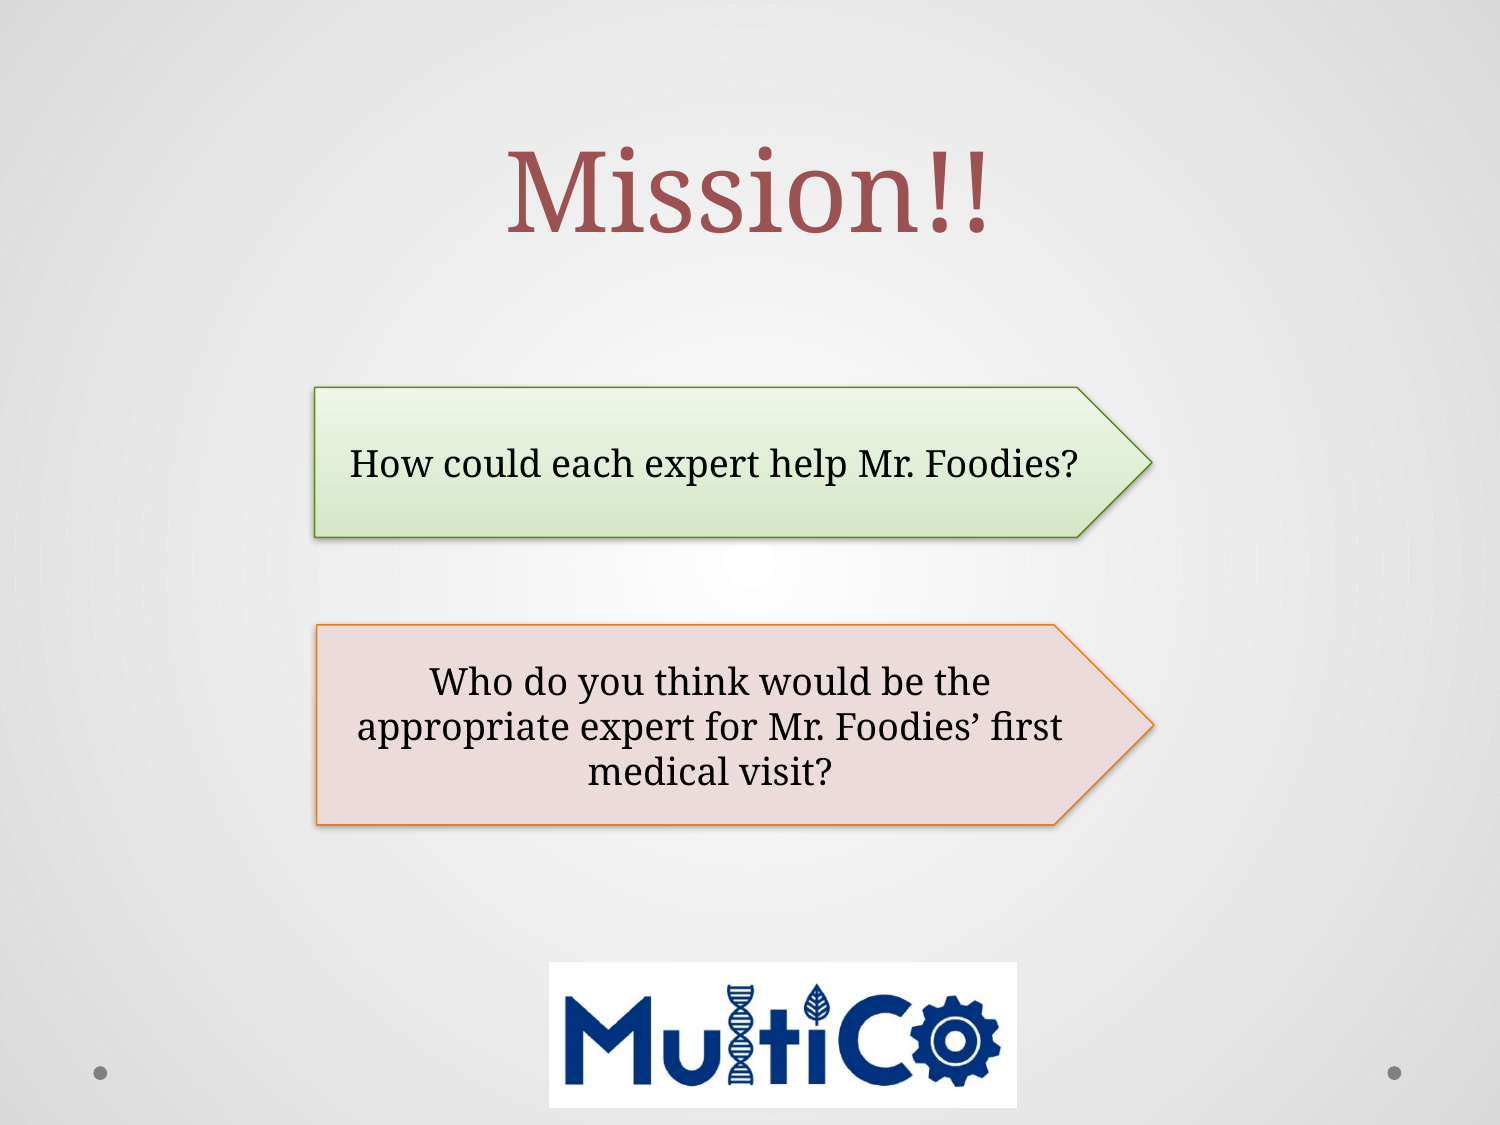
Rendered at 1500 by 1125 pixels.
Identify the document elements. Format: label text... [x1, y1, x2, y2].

text_box Who do you think would be the appropriate expert for Mr. Foodies’ first medical visit? [315, 624, 1155, 826]
title Mission!! [75, 0, 1425, 263]
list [549, 962, 1017, 1108]
text_box How could each expert help Mr. Foodies? [313, 386, 1153, 539]
